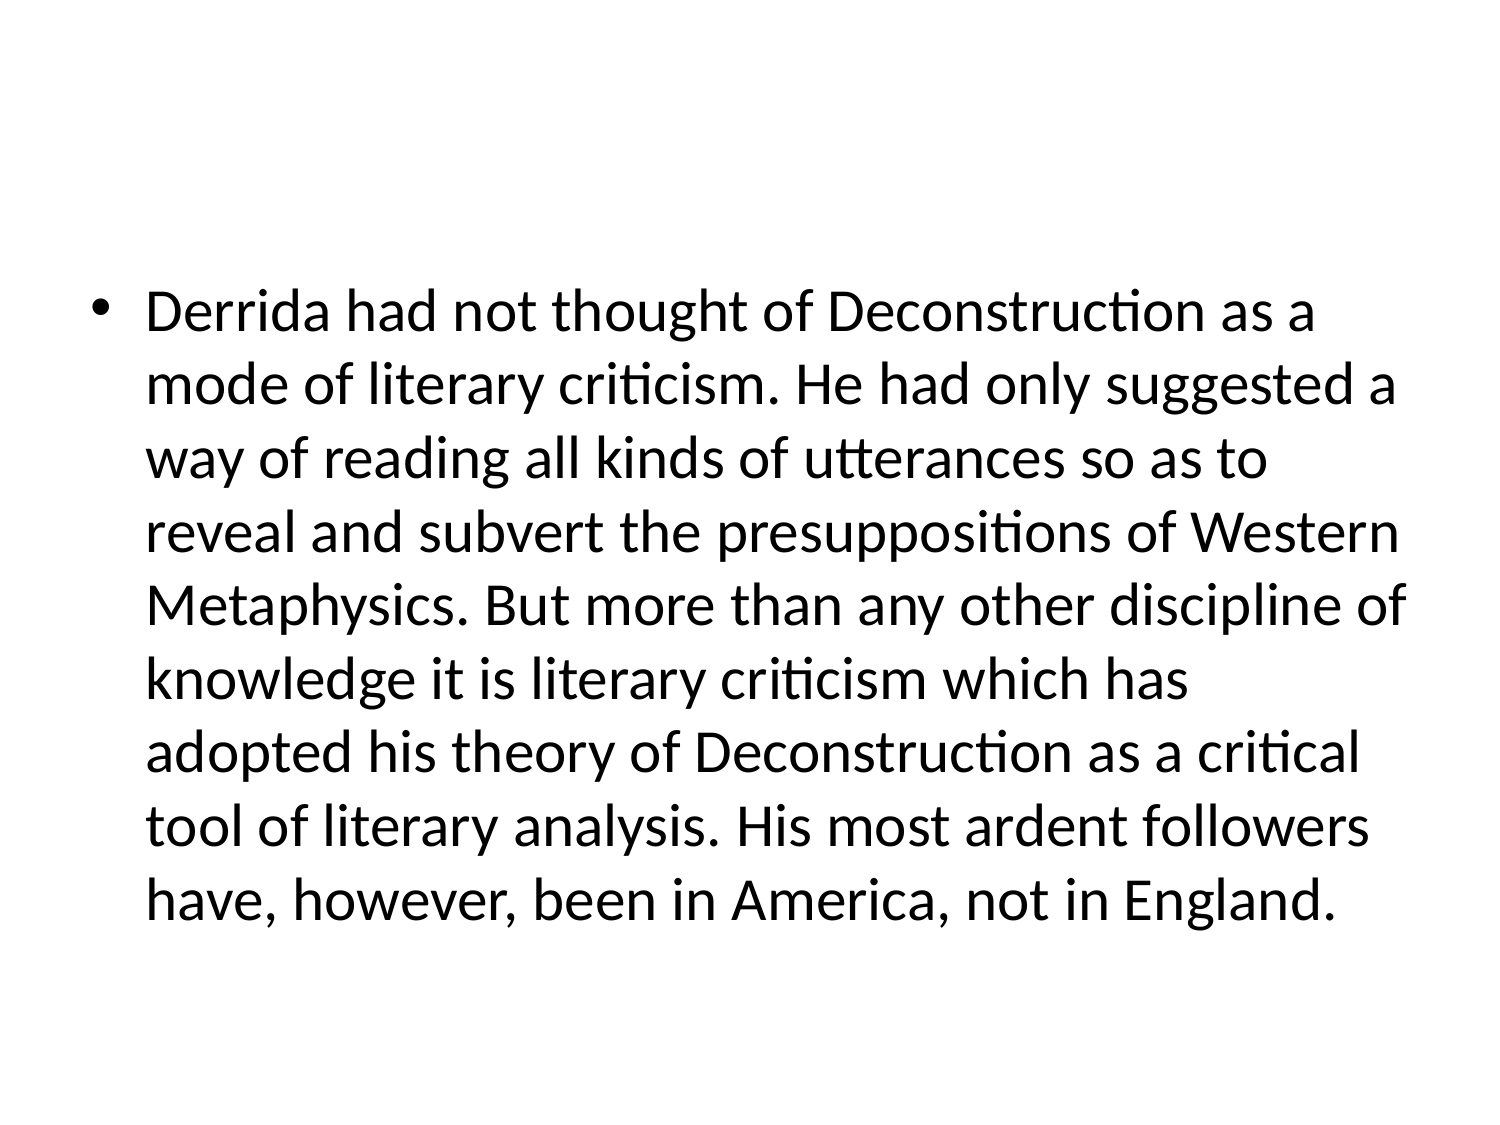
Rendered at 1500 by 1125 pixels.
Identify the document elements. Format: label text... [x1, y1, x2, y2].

list Derrida had not thought of Deconstruction as a mode of literary criticism. He had only suggested a way of reading all kinds of utterances so as to reveal and subvert the presuppositions of Western Metaphysics. But more than any other discipline of knowledge it is literary criticism which has adopted his theory of Deconstruction as a critical tool of literary analysis. His most ardent followers have, however, been in America, not in England. [75, 262, 1425, 1005]
